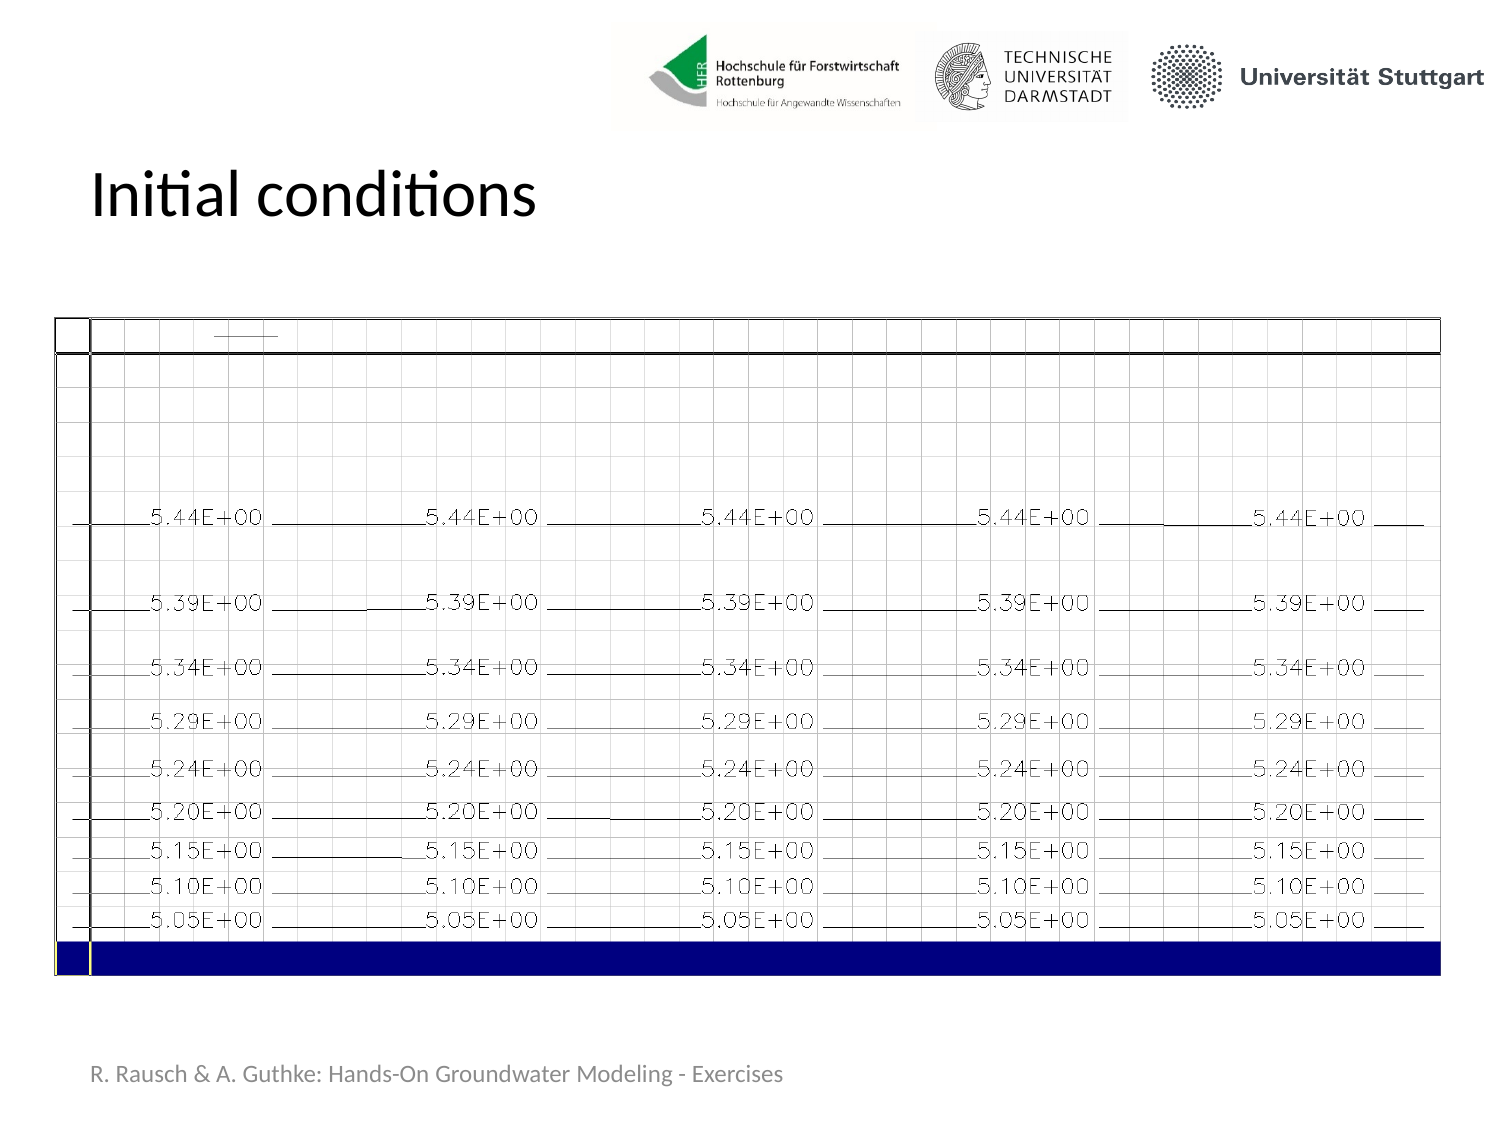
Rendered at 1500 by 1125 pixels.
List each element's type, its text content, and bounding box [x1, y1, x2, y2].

title Initial conditions [75, 136, 1425, 244]
slide_number R. Rausch & A. Guthke: Hands-On Groundwater Modeling - Exercises [75, 1042, 916, 1103]
picture [53, 317, 1441, 977]
picture [1151, 44, 1491, 109]
picture [611, 22, 1129, 131]
